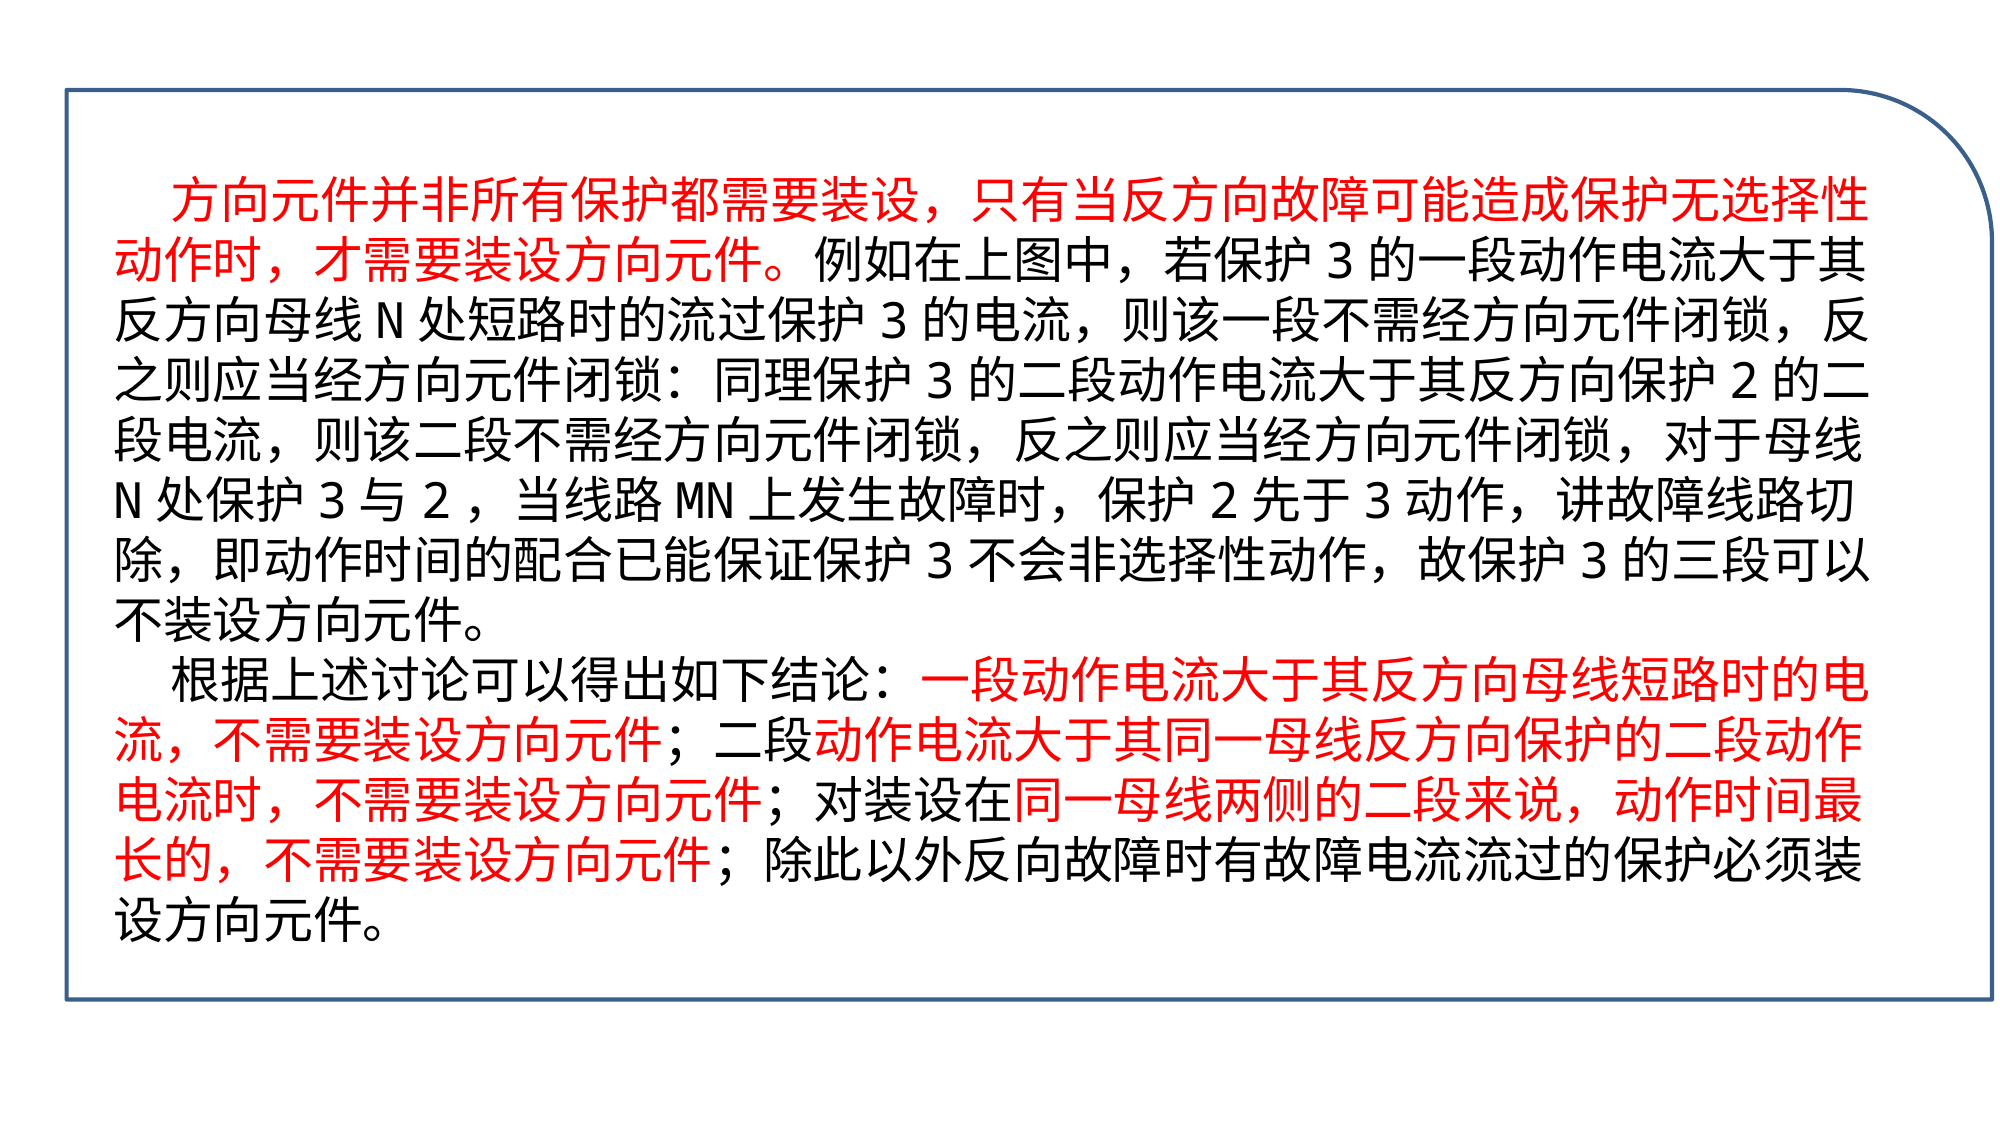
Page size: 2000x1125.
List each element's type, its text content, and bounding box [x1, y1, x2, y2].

text_box 方向元件并非所有保护都需要装设，只有当反方向故障可能造成保护无选择性动作时，才需要装设方向元件。例如在上图中，若保护3的一段动作电流大于其反方向母线N处短路时的流过保护3的电流，则该一段不需经方向元件闭锁，反之则应当经方向元件闭锁：同理保护3的二段动作电流大于其反方向保护2的二段电流，则该二段不需经方向元件闭锁，反之则应当经方向元件闭锁，对于母线N处保护3与2，当线路MN上发生故障时，保护2先于3动作，讲故障线路切除，即动作时间的配合已能保证保护3不会非选择性动作，故保护3的三段可以不装设方向元件。 根据上述讨论可以得出如下结论：一段动作电流大于其反方向母线短路时的电流，不需要装设方向元件；二段动作电流大于其同一母线反方向保护的二段动作电流时，不需要装设方向元件；对装设在同一母线两侧的二段来说，动作时间最长的，不需要装设方向元件；除此以外反向故障时有故障电流流过的保护必须装设方向元件。 [98, 160, 1902, 956]
text_box [64, 87, 1995, 1002]
